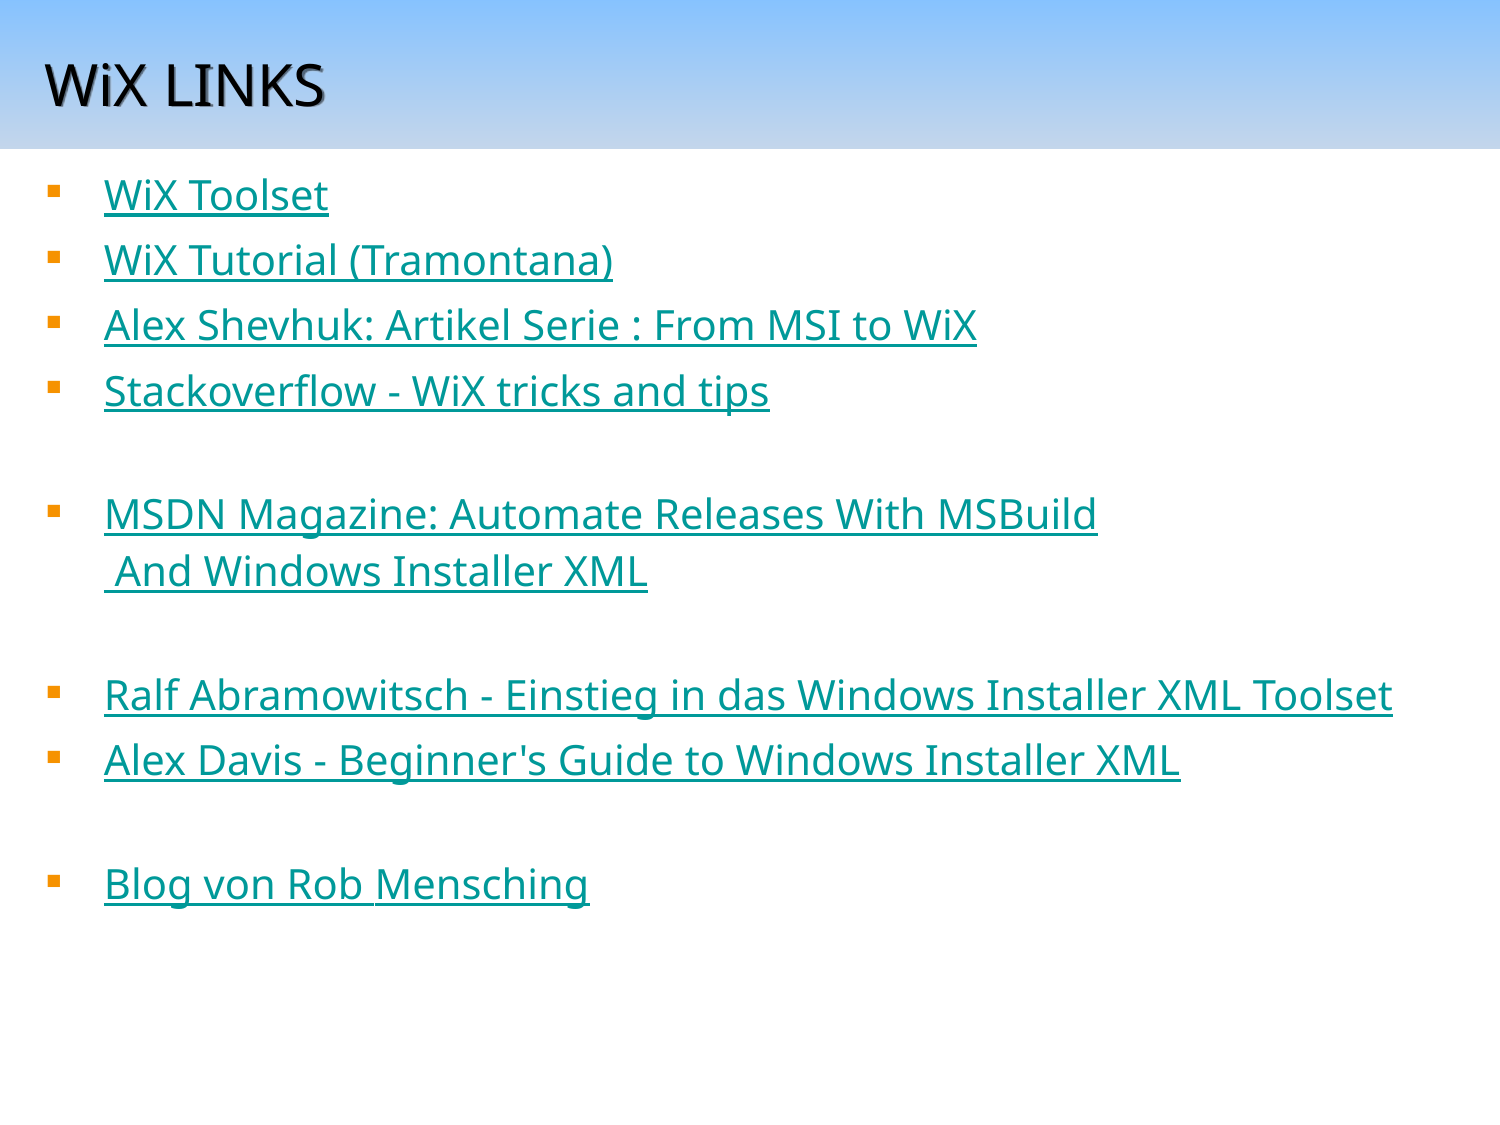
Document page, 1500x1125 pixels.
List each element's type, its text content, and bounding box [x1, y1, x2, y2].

list WiX Toolset WiX Tutorial (Tramontana) Alex Shevhuk: Artikel Serie : From MSI to WiX Stackoverflow - WiX tricks and tips MSDN Magazine: Automate Releases With MSBuild And Windows Installer XML Ralf Abramowitsch - Einstieg in das Windows Installer XML Toolset Alex Davis - Beginner's Guide to Windows Installer XML Blog von Rob Mensching [29, 160, 1471, 1125]
title WiX LINKS [29, 29, 1471, 138]
